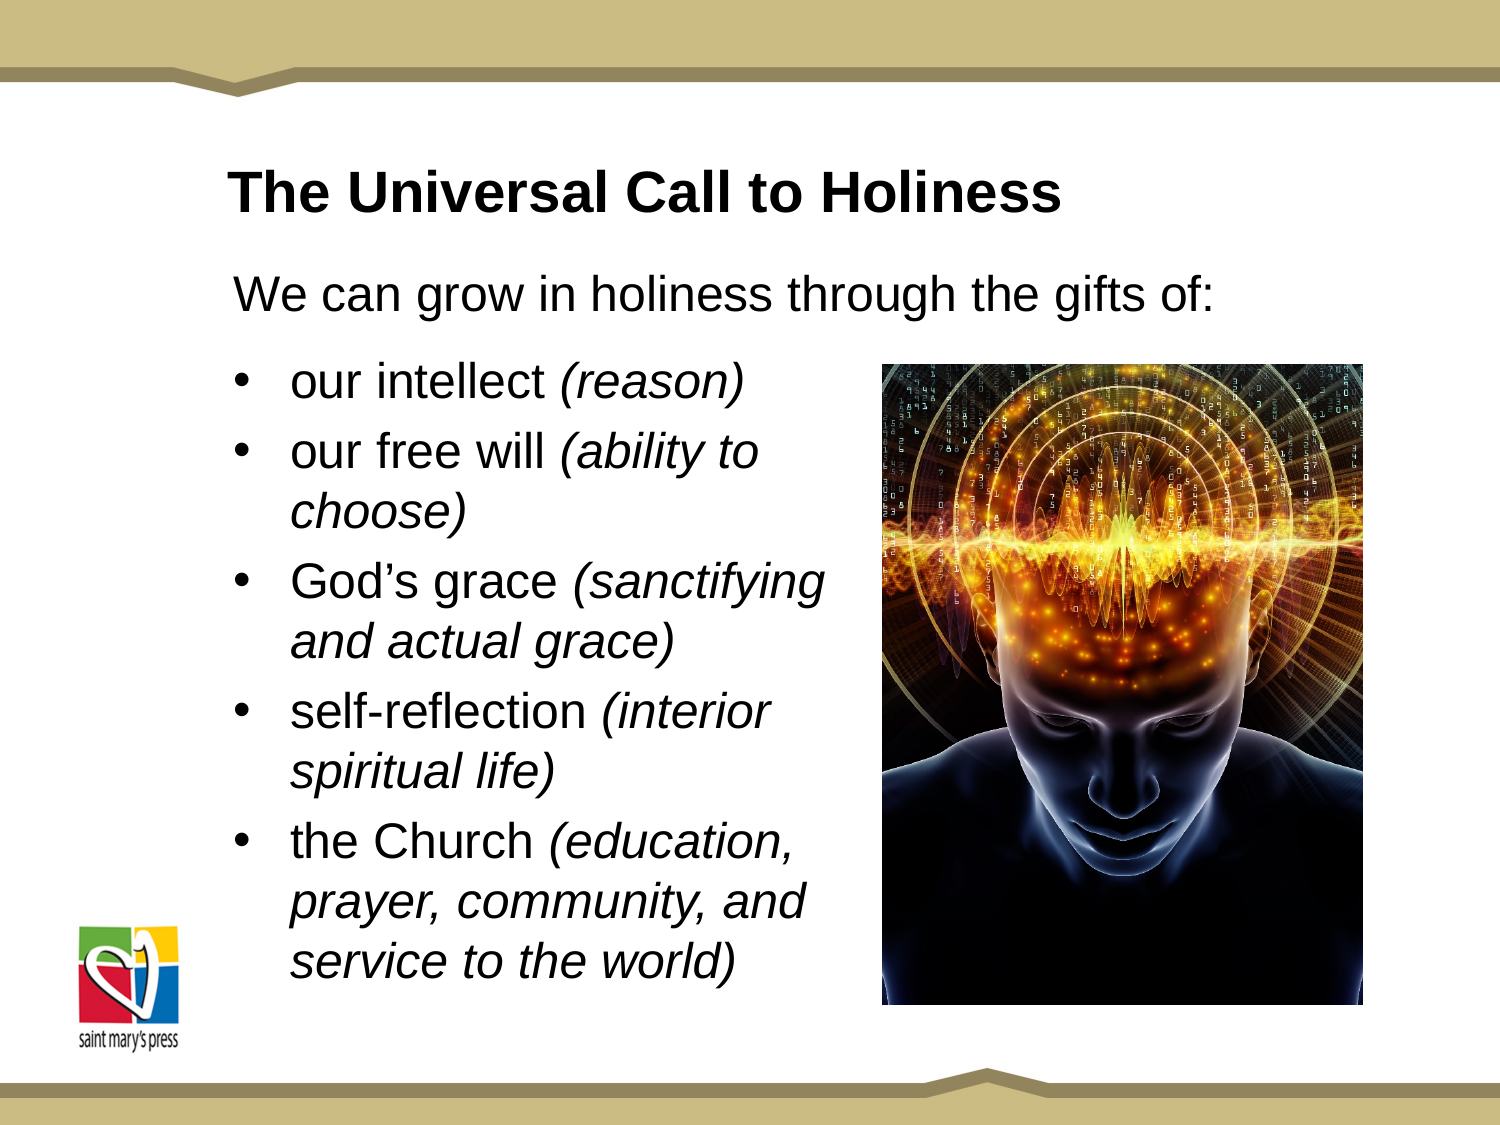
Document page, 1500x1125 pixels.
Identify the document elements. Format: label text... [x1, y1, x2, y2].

title The Universal Call to Holiness [212, 145, 1500, 233]
list We can grow in holiness through the gifts of: [218, 253, 1282, 354]
picture [0, 0, 1500, 1125]
text_box our intellect (reason) our free will (ability to choose) God’s grace (sanctifying and actual grace) self-reflection (interior spiritual life) the Church (education, prayer, community, and service to the world) [218, 354, 925, 1008]
